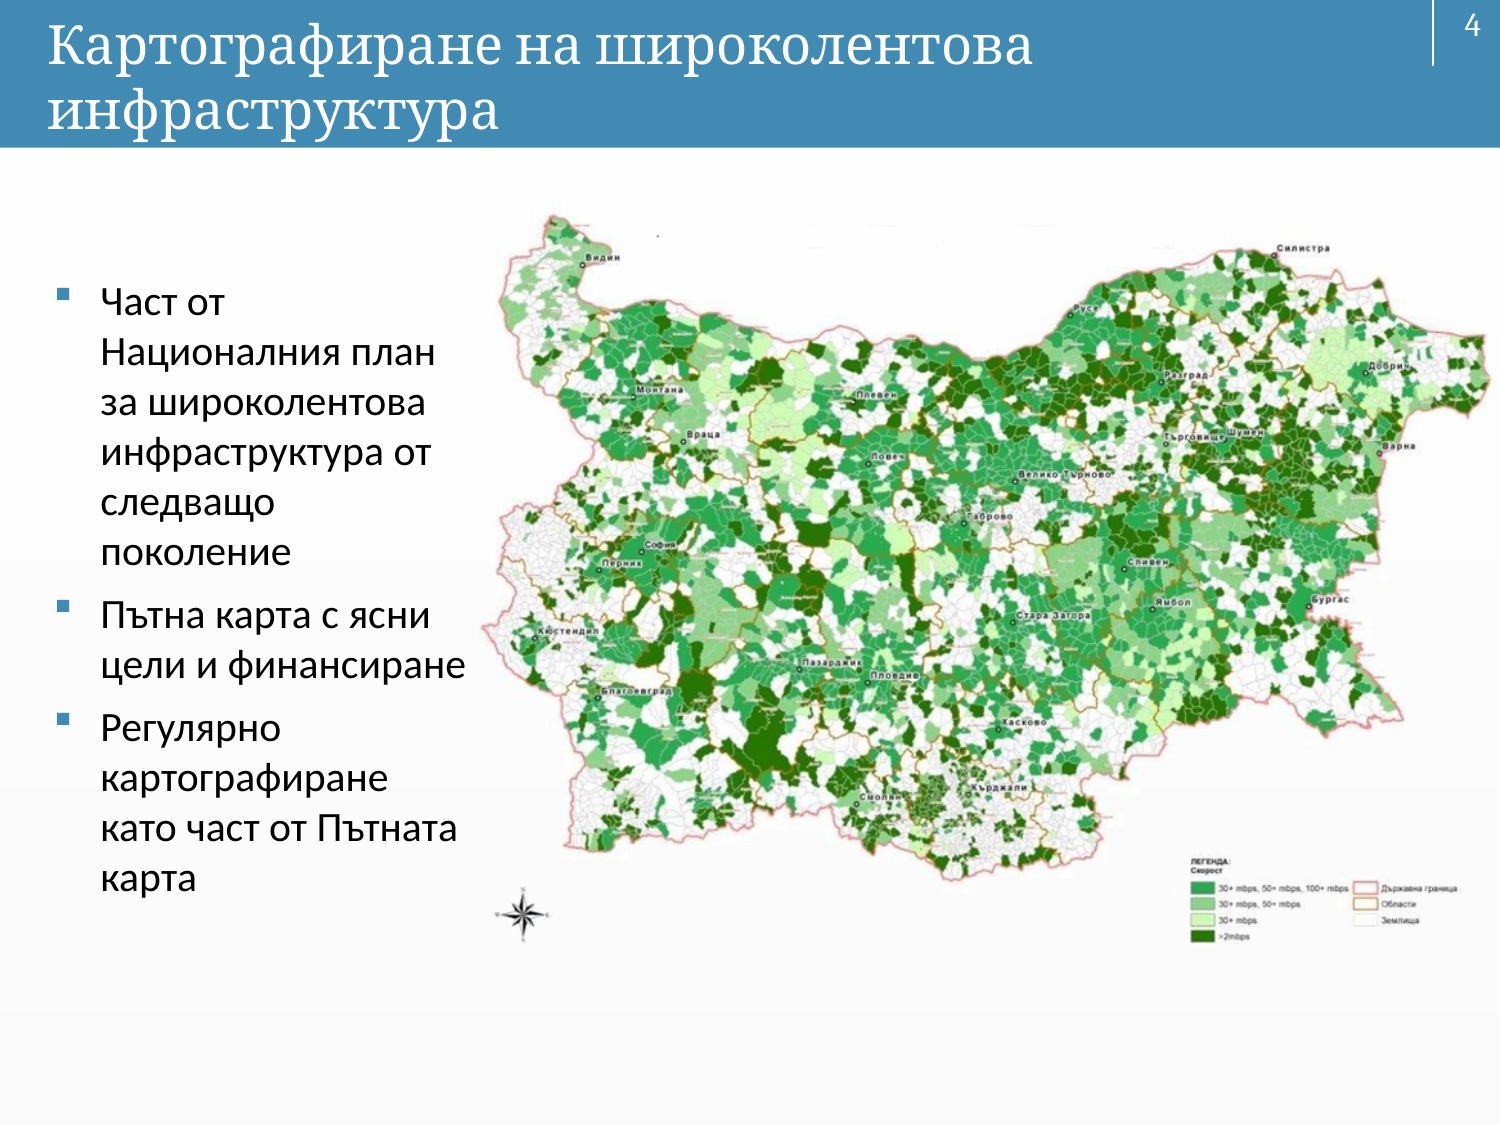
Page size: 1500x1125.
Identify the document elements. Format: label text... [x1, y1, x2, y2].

picture [479, 200, 1500, 958]
title Картографиране на широколентова инфраструктура [0, 2, 1338, 148]
list Част от Националния план за широколентова инфраструктура от следващо поколение Пътна карта с ясни цели и финансиране Регулярно картографиране като част от Пътната карта [38, 204, 482, 1108]
